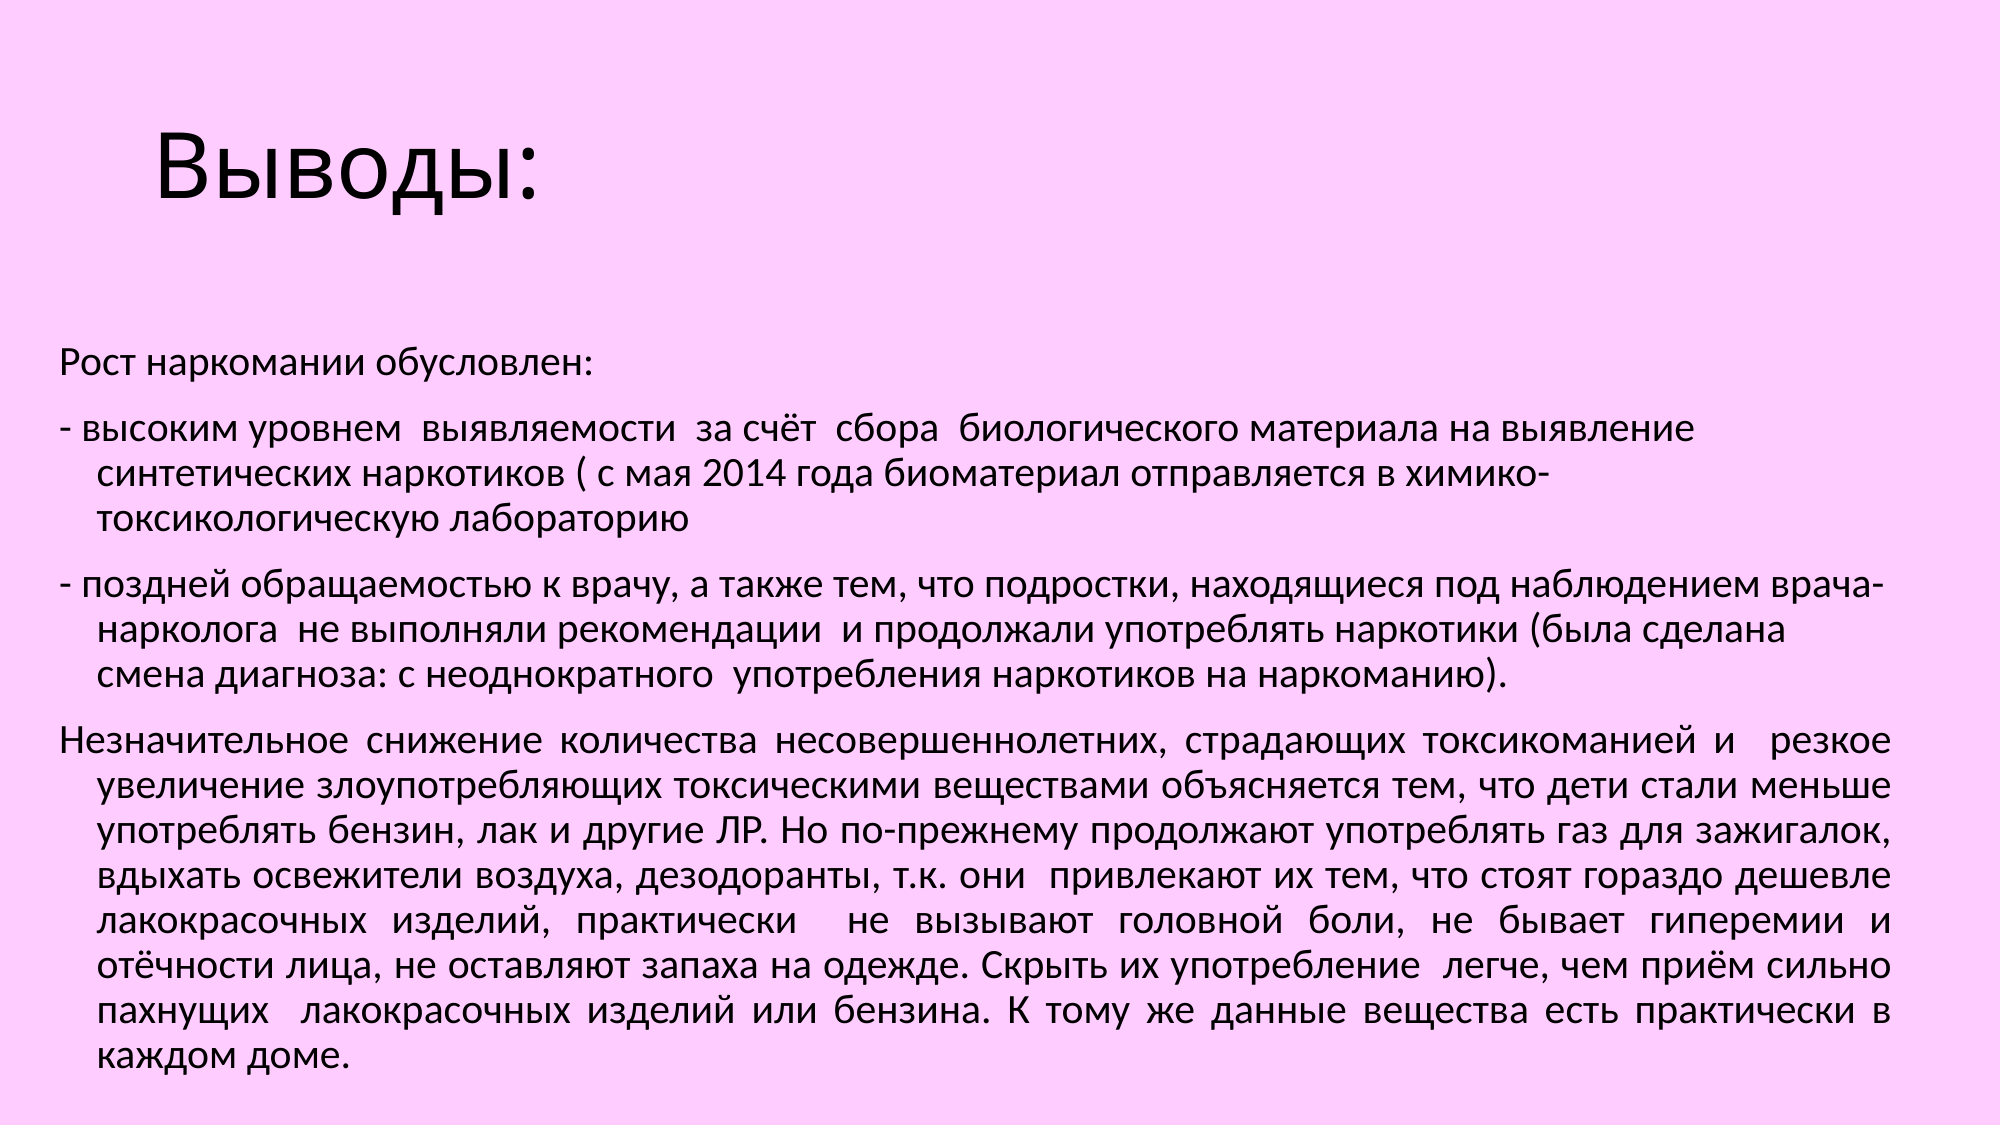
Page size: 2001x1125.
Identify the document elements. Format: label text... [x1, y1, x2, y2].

title Выводы: [137, 59, 1863, 261]
list Рост наркомании обусловлен: - высоким уровнем выявляемости за счёт сбора биологического материала на выявление синтетических наркотиков ( с мая 2014 года биоматериал отправляется в химико-токсикологическую лабораторию - поздней обращаемостью к врачу, а также тем, что подростки, находящиеся под наблюдением врача-нарколога не выполняли рекомендации и продолжали употреблять наркотики (была сделана смена диагноза: с неоднократного употребления наркотиков на наркоманию). Незначительное снижение количества несовершеннолетних, страдающих токсикоманией и резкое увеличение злоупотребляющих токсическими веществами объясняется тем, что дети стали меньше употреблять бензин, лак и другие ЛР. Но по-прежнему продолжают употреблять газ для зажигалок, вдыхать освежители воздуха, дезодоранты, т.к. они привлекают их тем, что стоят гораздо дешевле лакокрасочных изделий, практически не вызывают головной боли, не бывает гиперемии и отёчности лица, не оставляют запаха на одежде. Скрыть их употребление легче, чем приём сильно пахнущих лакокрасочных изделий или бензина. К тому же данные вещества есть практически в каждом доме. [44, 261, 1908, 1050]
